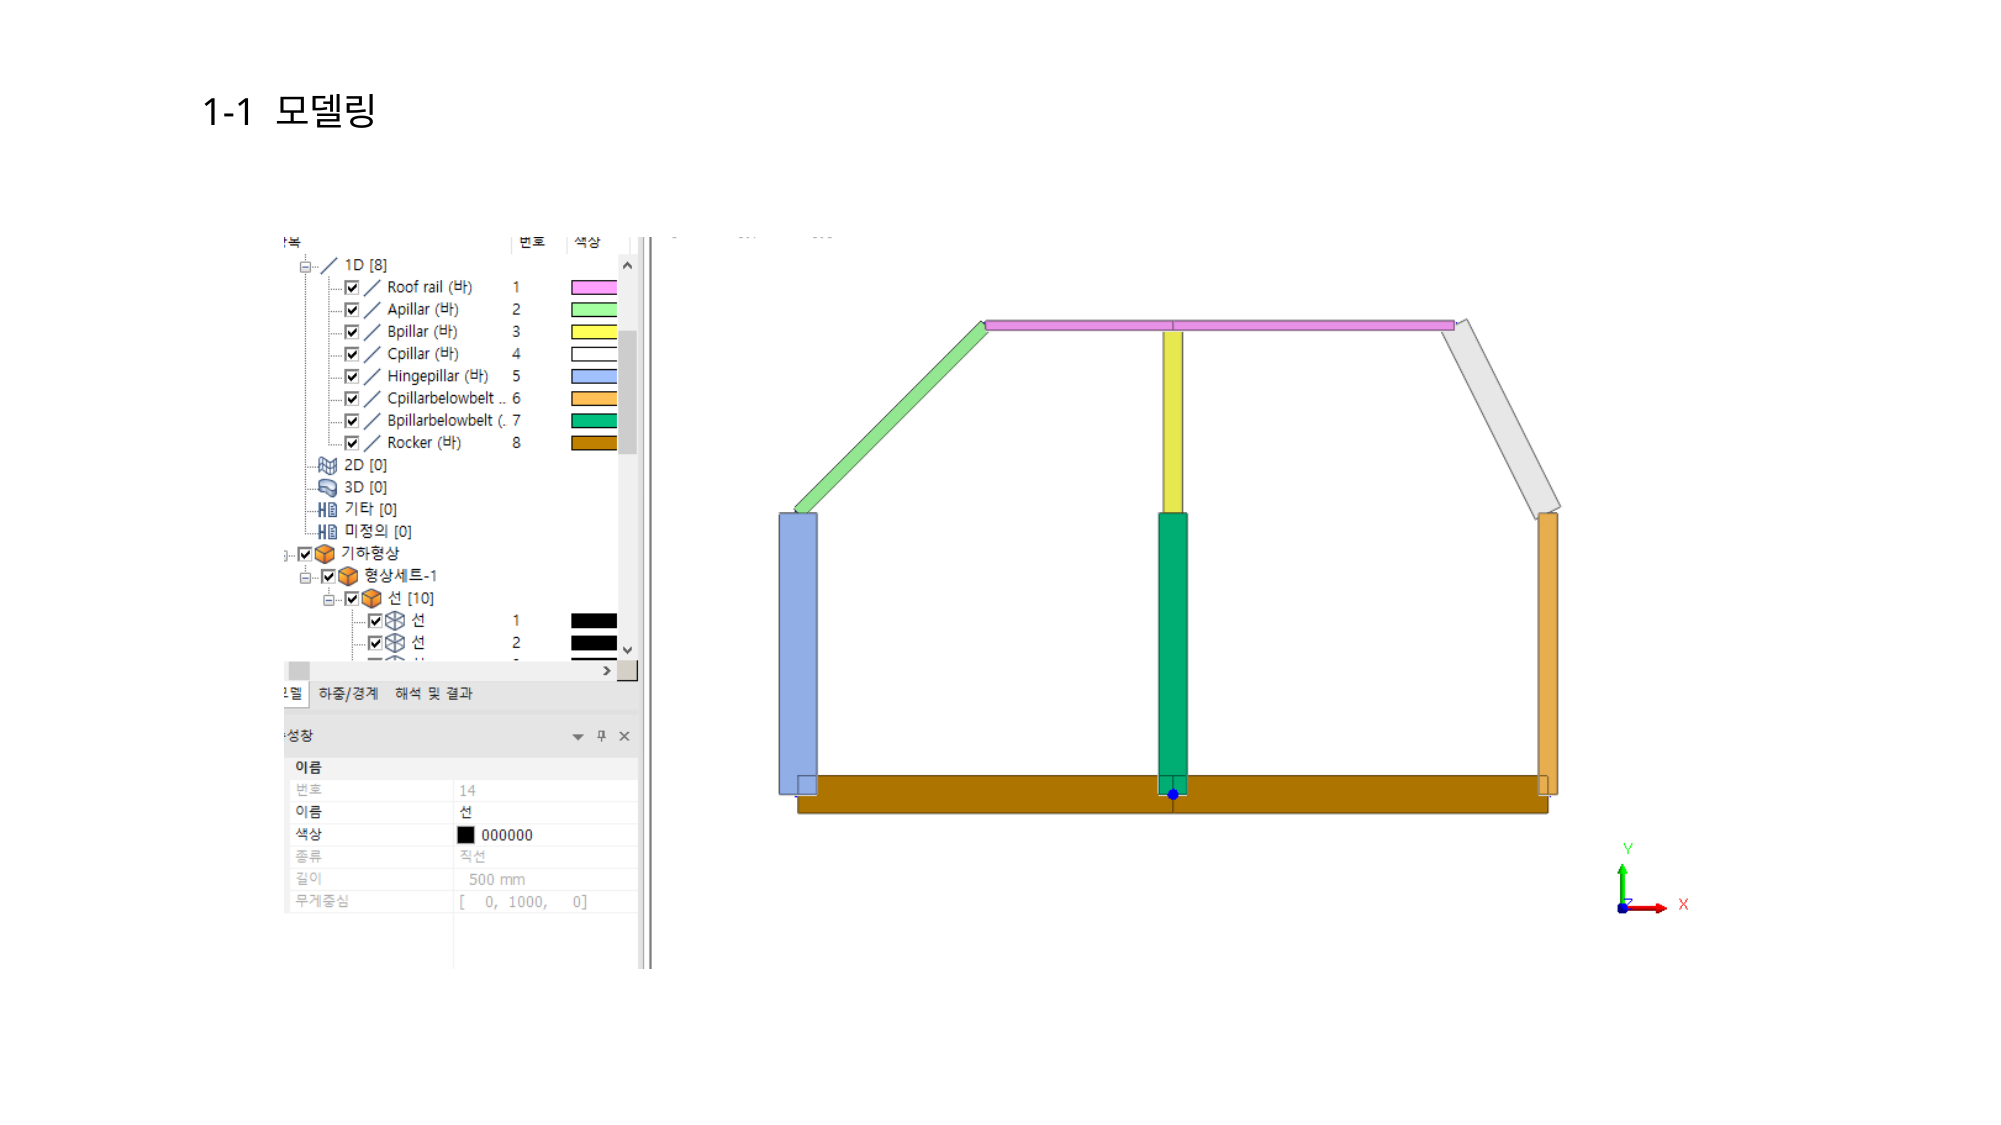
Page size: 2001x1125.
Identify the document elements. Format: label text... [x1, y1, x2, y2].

text_box 1-1 모델링 [186, 80, 568, 141]
picture [284, 237, 1709, 969]
